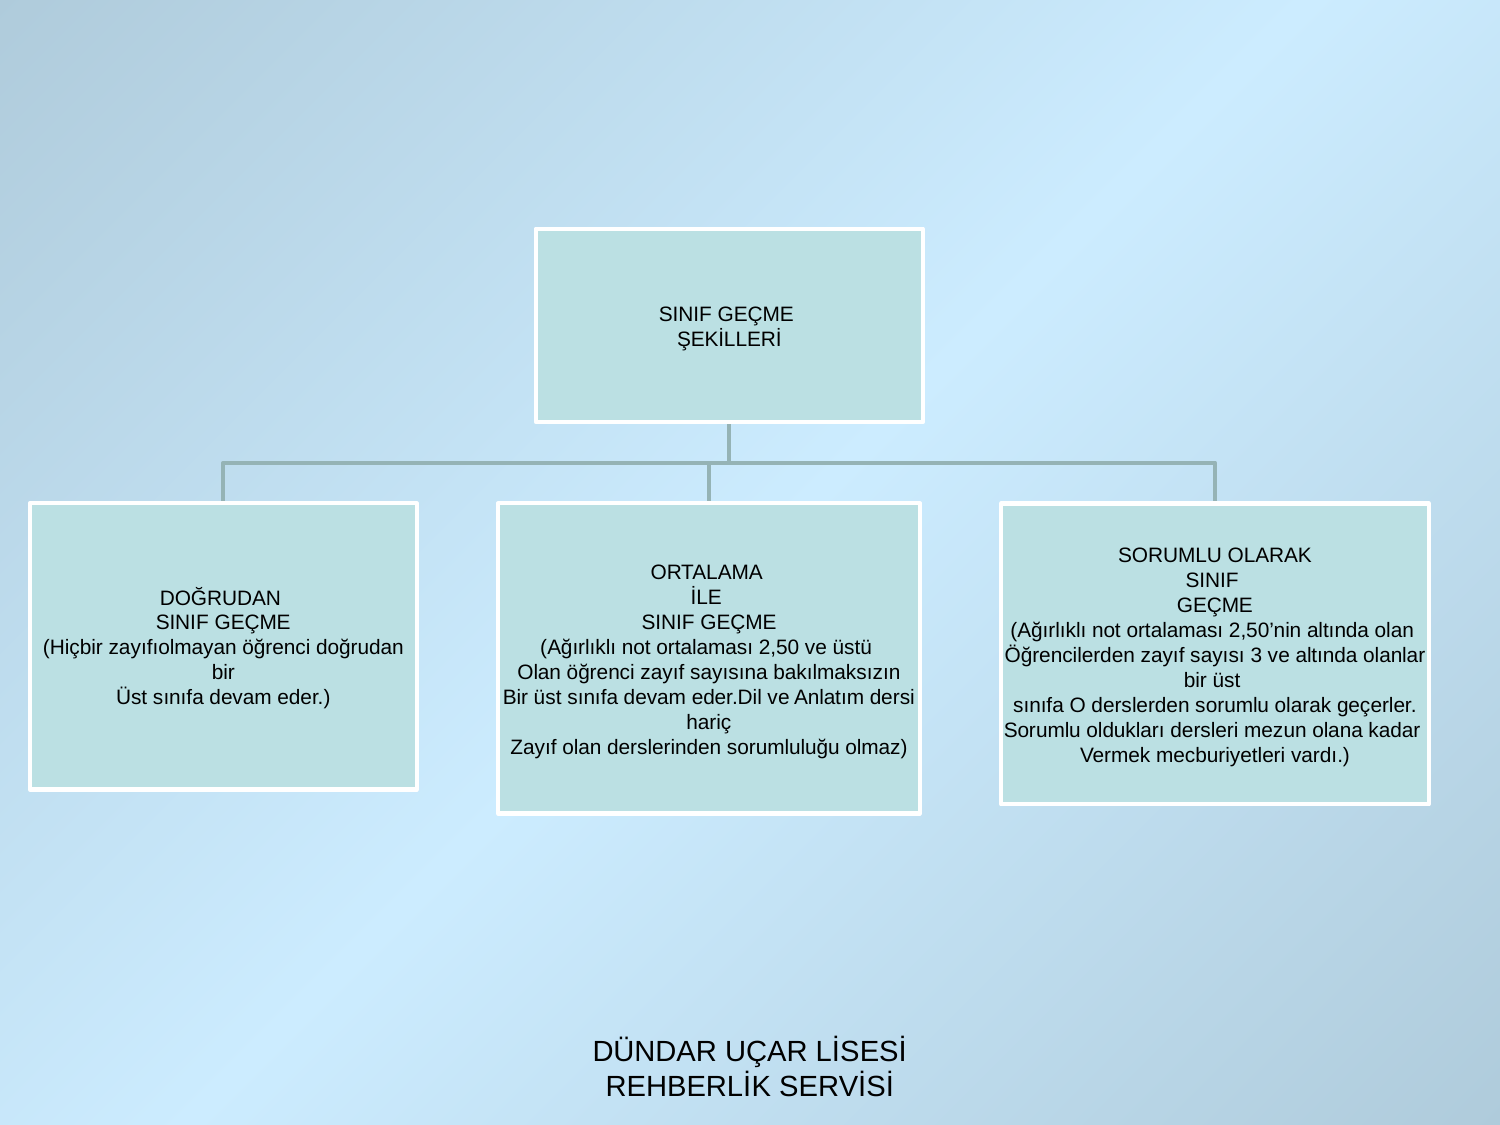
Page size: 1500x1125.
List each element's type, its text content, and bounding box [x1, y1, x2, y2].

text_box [29, 42, 1430, 1000]
footer DÜNDAR UÇAR LİSESİ REHBERLİK SERVİSİ [512, 1024, 988, 1103]
